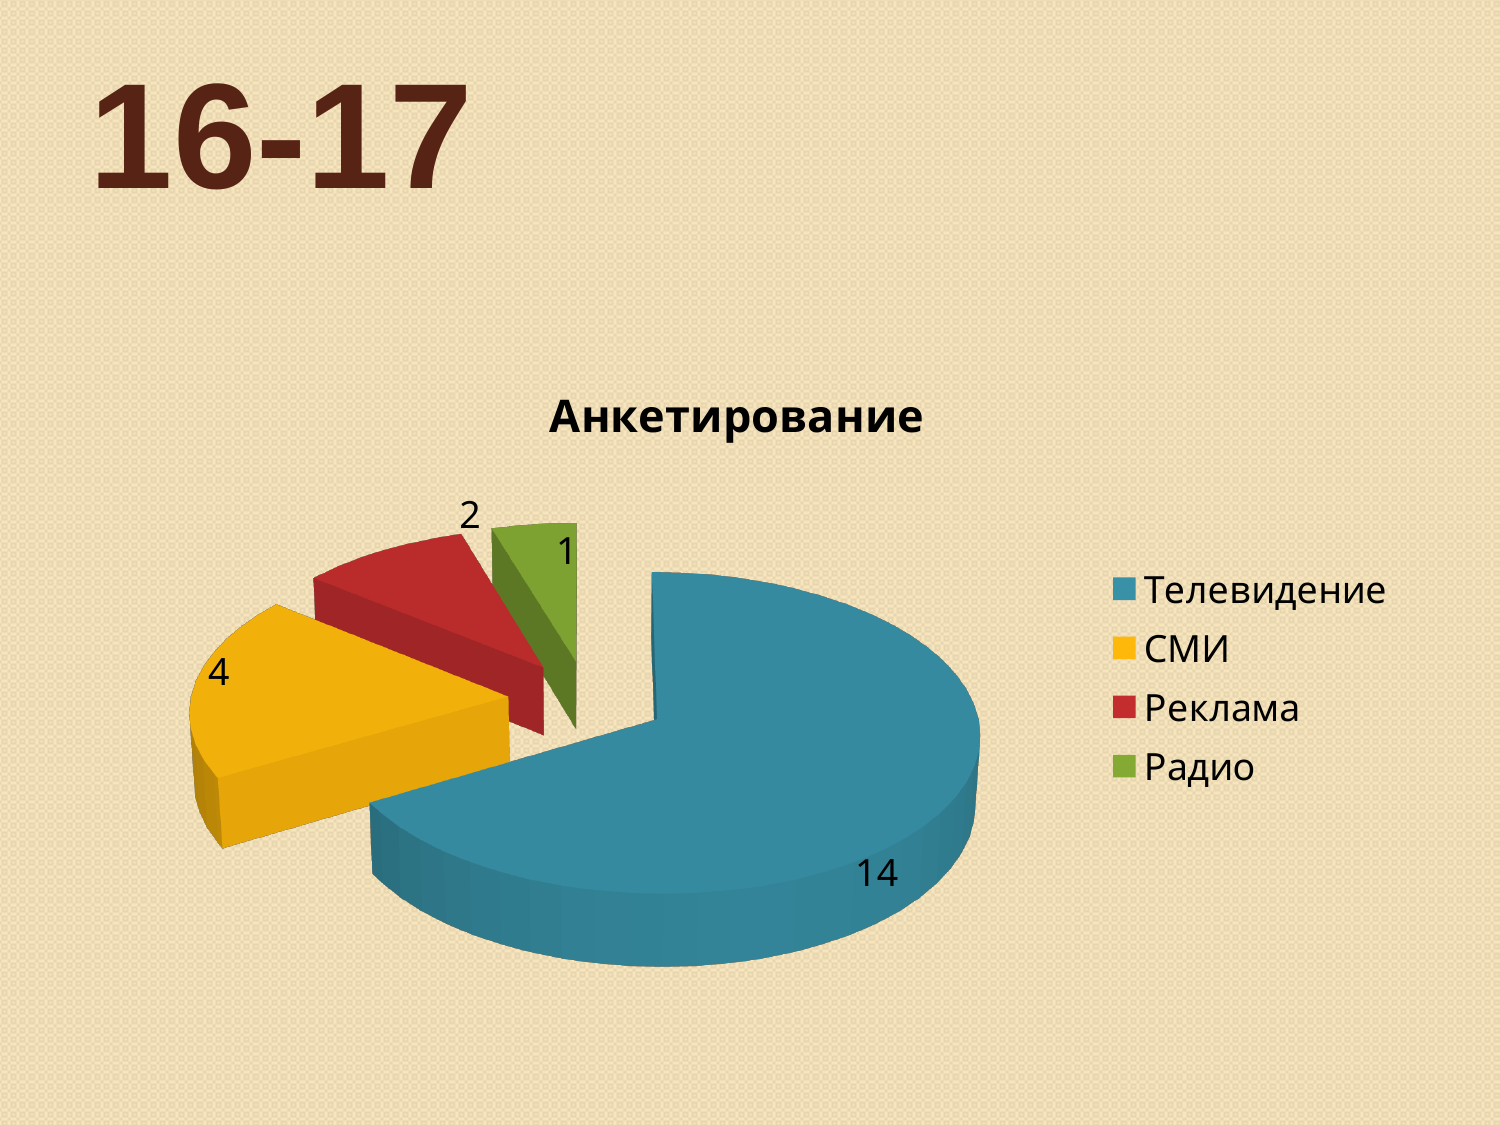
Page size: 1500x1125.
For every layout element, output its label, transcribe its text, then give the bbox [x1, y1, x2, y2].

title 16-17 [75, 35, 700, 227]
chart [74, 349, 1413, 1006]
